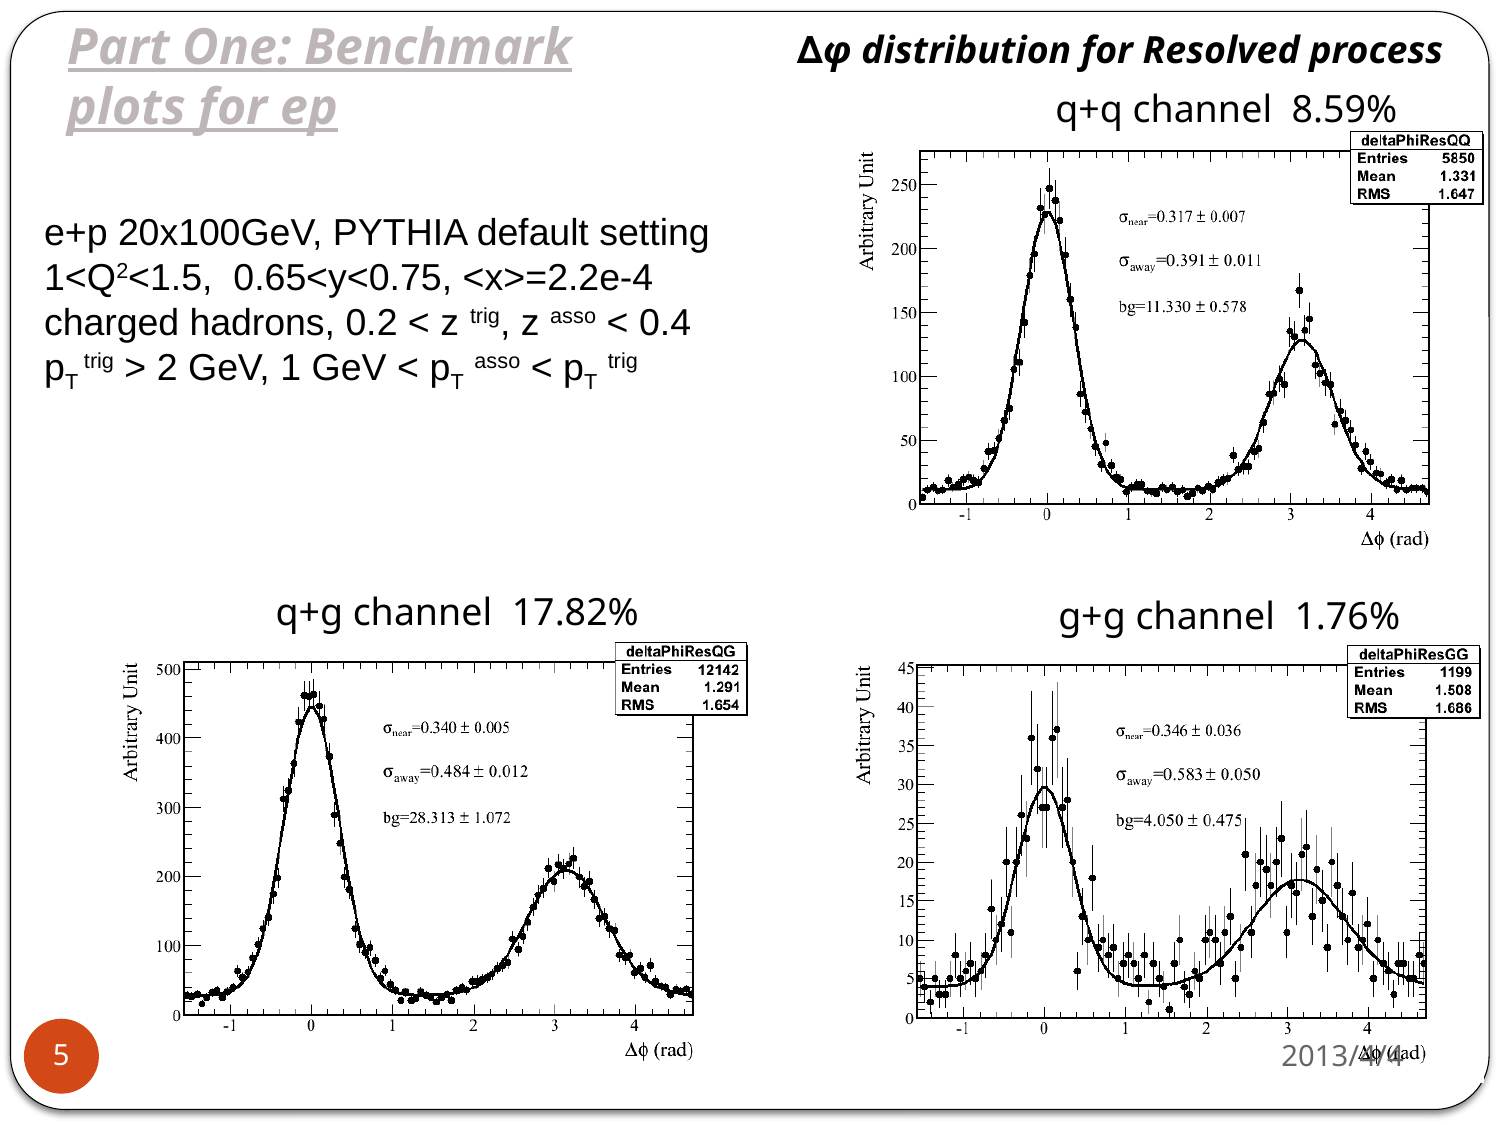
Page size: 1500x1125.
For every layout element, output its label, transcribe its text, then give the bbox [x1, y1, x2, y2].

text_box e+p 20x100GeV, PYTHIA default setting 1<Q2<1.5, 0.65<y<0.75, <x>=2.2e-4 charged hadrons, 0.2 < z trig, z asso < 0.4 pT trig > 2 GeV, 1 GeV < pT asso < pT trig [29, 200, 797, 409]
picture [111, 641, 753, 1083]
slide_number 5 [23, 1018, 99, 1094]
text_box q+g channel 17.82% [251, 580, 655, 639]
text_box g+g channel 1.76% [1033, 584, 1416, 642]
title Part One: Benchmark plots for ep [53, 6, 703, 161]
text_box q+q channel 8.59% [1030, 78, 1413, 128]
picture [845, 130, 1487, 569]
picture [844, 644, 1485, 1083]
list ∆φ distribution for Resolved process [750, 19, 1459, 80]
